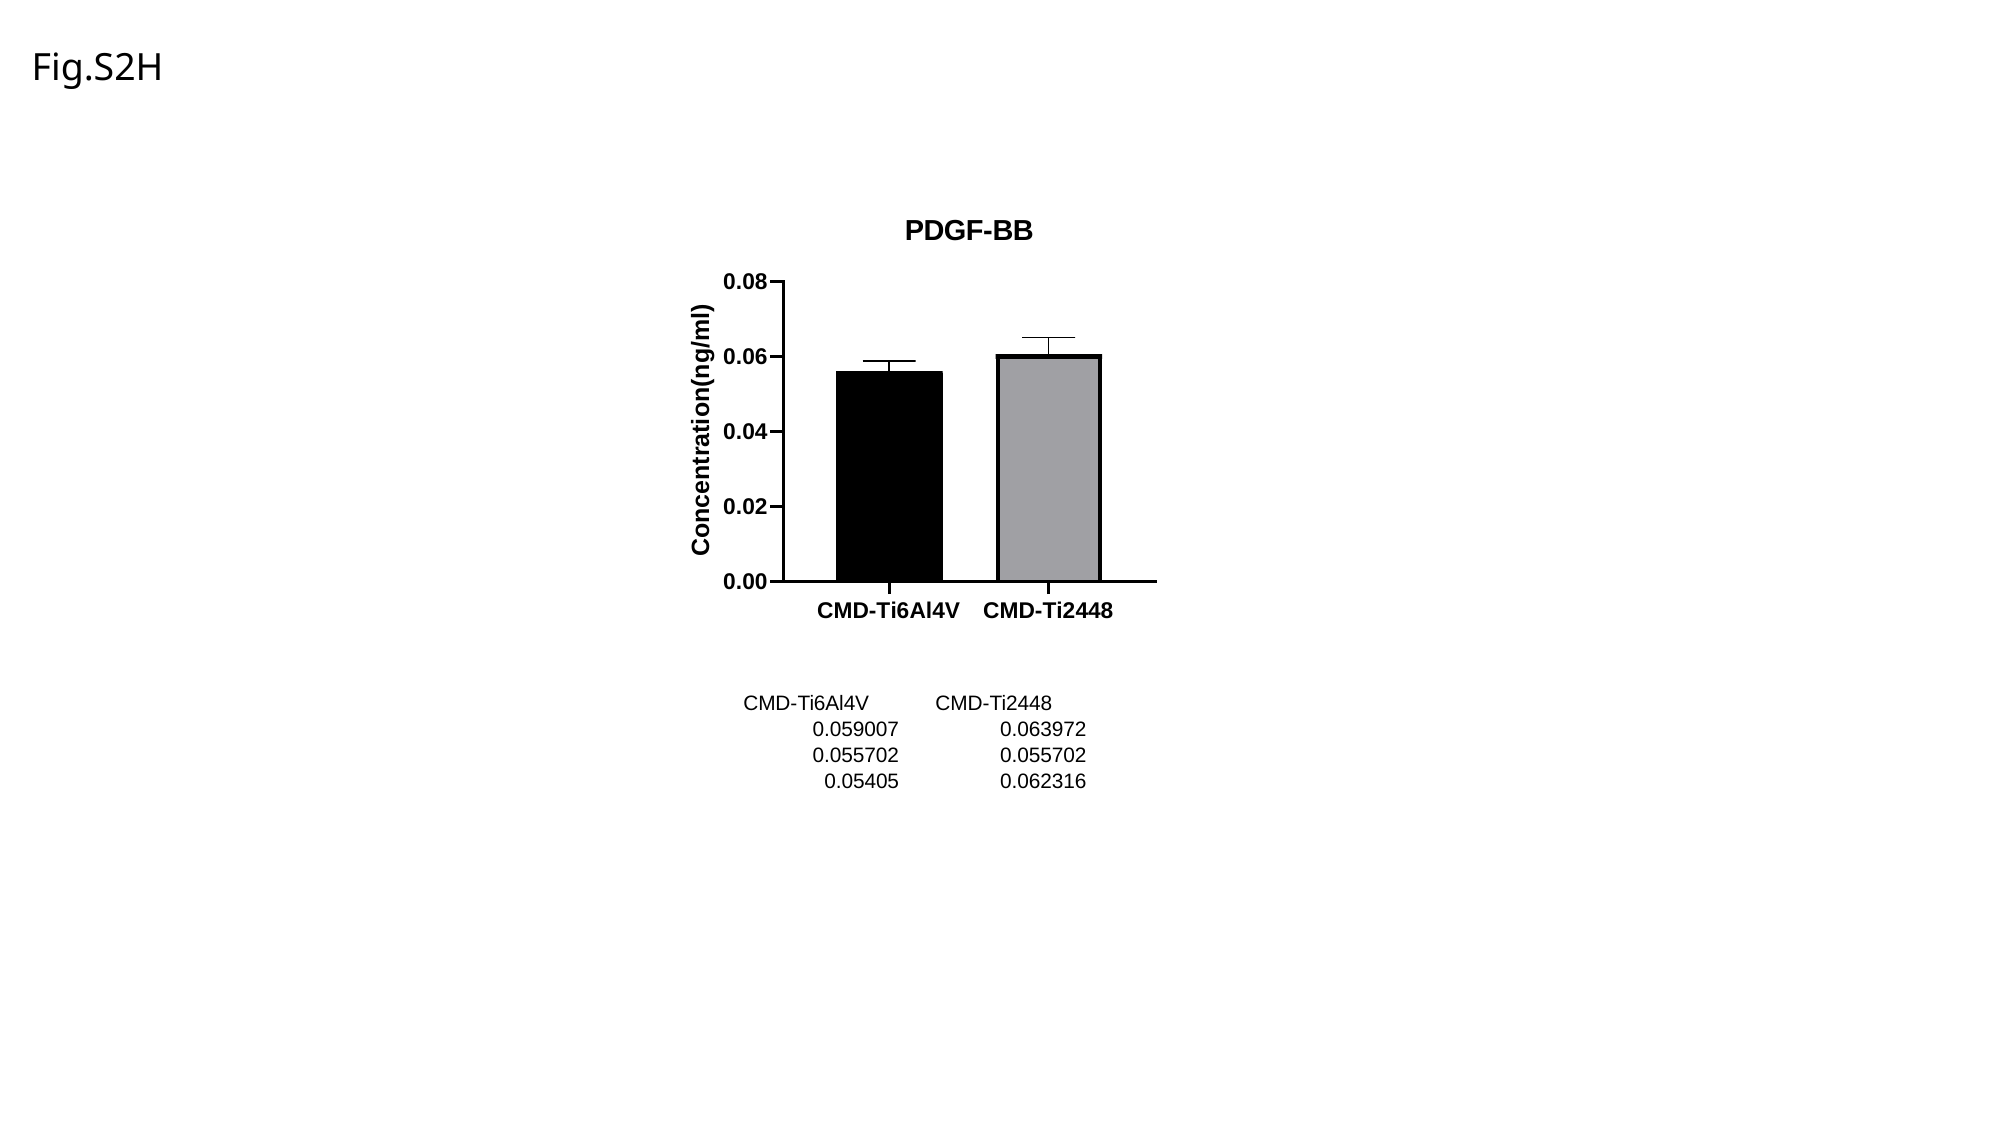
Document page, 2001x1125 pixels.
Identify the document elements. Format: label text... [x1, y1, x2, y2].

table_header CMD-Ti2448 [900, 689, 1088, 715]
table_cell 0.063972 [900, 715, 1088, 741]
table_cell 0.059007 [713, 715, 900, 741]
table_cell 0.062316 [900, 767, 1088, 793]
table_cell 0.055702 [900, 741, 1088, 767]
text_box Fig.S2H [16, 35, 179, 96]
table_cell 0.055702 [713, 741, 900, 767]
table_cell 0.05405 [713, 767, 900, 793]
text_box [664, 192, 1227, 651]
table_header CMD-Ti6Al4V [713, 689, 900, 715]
